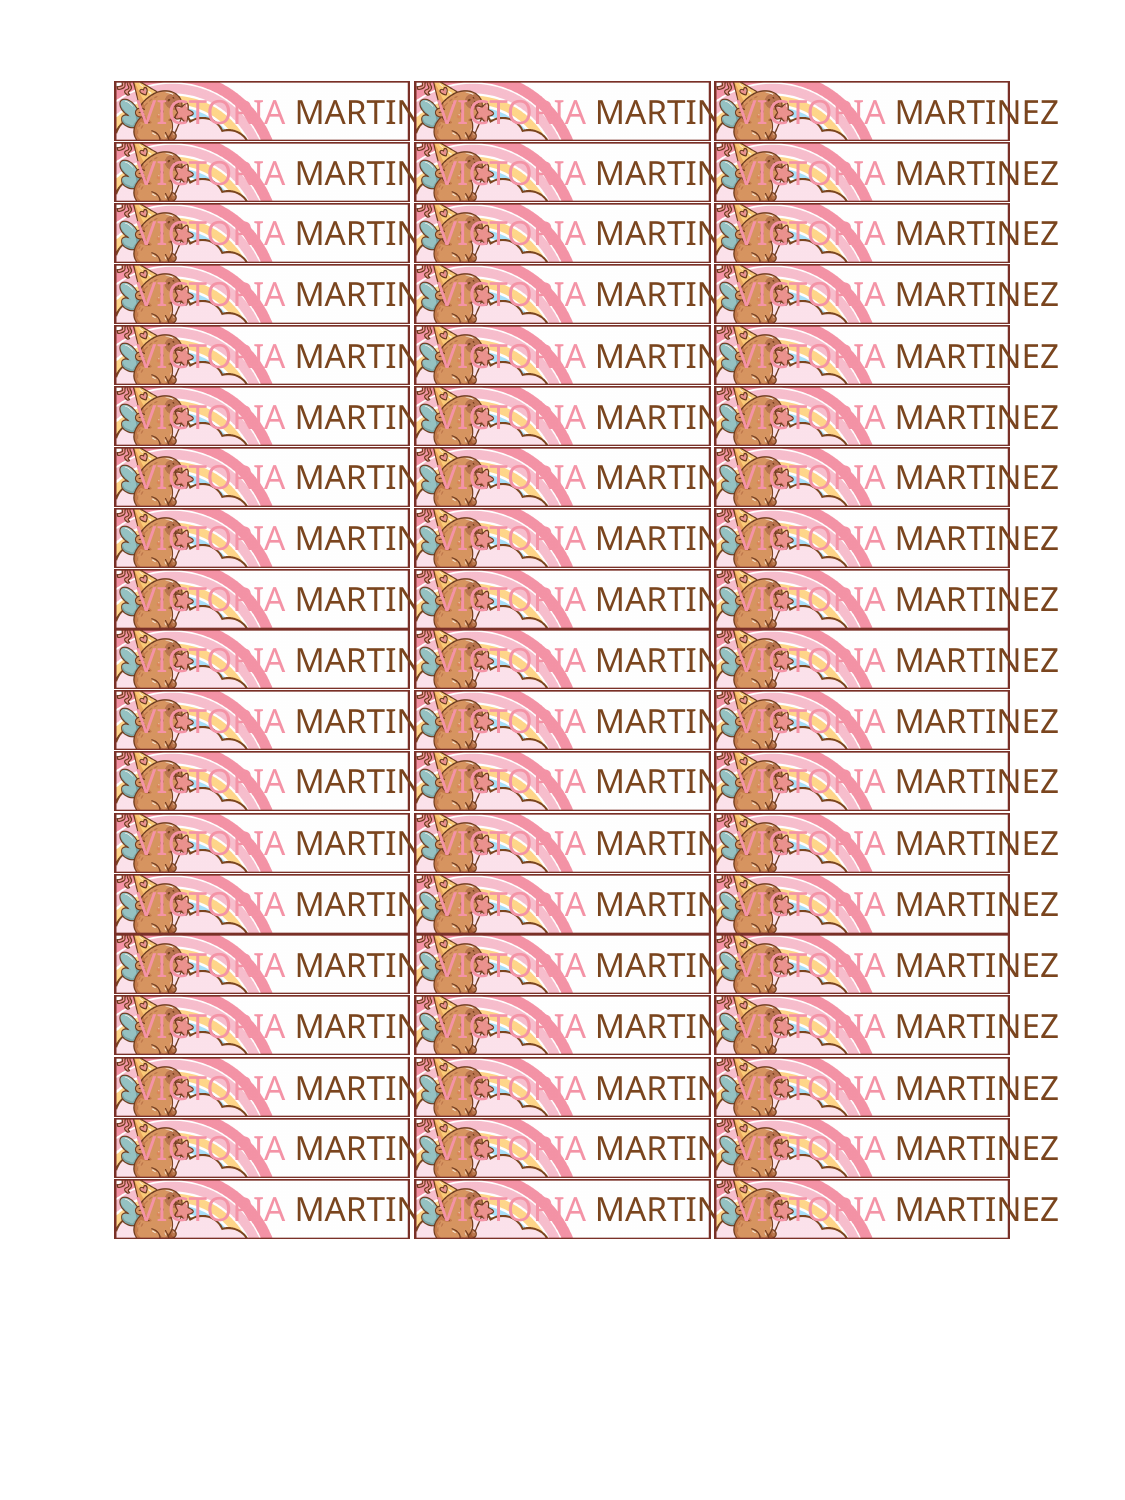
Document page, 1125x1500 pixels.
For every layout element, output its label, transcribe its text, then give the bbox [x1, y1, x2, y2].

picture [714, 813, 1010, 873]
picture [114, 874, 410, 994]
text_box VICTORIA MARTINEZ [1010, 1181, 1075, 1236]
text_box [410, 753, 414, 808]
text_box VICTORIA MARTINEZ [1010, 83, 1075, 139]
picture [714, 203, 1010, 263]
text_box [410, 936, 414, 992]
picture [114, 203, 410, 263]
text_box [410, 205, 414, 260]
picture [414, 264, 711, 324]
picture [414, 81, 711, 141]
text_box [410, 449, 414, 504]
picture [414, 569, 711, 689]
text_box VICTORIA MARTINEZ [1010, 144, 1075, 199]
picture [414, 751, 711, 811]
picture [114, 325, 410, 385]
picture [114, 995, 410, 1055]
picture [414, 142, 711, 202]
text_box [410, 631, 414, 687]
text_box VICTORIA MARTINEZ [1010, 388, 1075, 444]
picture [714, 690, 1010, 750]
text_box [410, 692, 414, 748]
picture [714, 386, 1010, 446]
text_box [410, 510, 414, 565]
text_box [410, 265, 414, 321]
text_box VICTORIA MARTINEZ [1010, 265, 1075, 321]
picture [114, 813, 410, 873]
picture [414, 325, 711, 385]
picture [114, 751, 410, 811]
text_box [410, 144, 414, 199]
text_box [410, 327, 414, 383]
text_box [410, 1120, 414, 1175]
picture [714, 81, 1010, 141]
picture [714, 142, 1010, 202]
picture [414, 447, 711, 507]
picture [114, 386, 410, 446]
picture [714, 447, 1010, 507]
picture [414, 813, 711, 873]
text_box VICTORIA MARTINEZ [1010, 997, 1075, 1053]
picture [114, 1057, 410, 1117]
picture [714, 569, 1010, 689]
picture [414, 874, 711, 994]
text_box VICTORIA MARTINEZ [1010, 631, 1075, 687]
text_box VICTORIA MARTINEZ [1010, 1059, 1075, 1115]
picture [414, 690, 711, 750]
picture [114, 1118, 410, 1178]
picture [414, 386, 711, 446]
text_box VICTORIA MARTINEZ [1010, 449, 1075, 504]
picture [114, 264, 410, 324]
text_box VICTORIA MARTINEZ [1010, 205, 1075, 260]
picture [114, 1179, 410, 1239]
text_box VICTORIA MARTINEZ [1010, 510, 1075, 565]
text_box VICTORIA MARTINEZ [1010, 327, 1075, 383]
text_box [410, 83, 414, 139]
picture [114, 142, 410, 202]
text_box VICTORIA MARTINEZ [1010, 936, 1075, 992]
picture [414, 995, 711, 1055]
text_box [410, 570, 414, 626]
picture [414, 1057, 711, 1117]
text_box VICTORIA MARTINEZ [1010, 815, 1075, 870]
picture [414, 1118, 711, 1178]
picture [714, 508, 1010, 568]
picture [114, 569, 410, 689]
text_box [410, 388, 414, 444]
text_box VICTORIA MARTINEZ [1010, 1120, 1075, 1175]
picture [714, 264, 1010, 324]
picture [414, 508, 711, 568]
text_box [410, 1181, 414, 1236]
picture [414, 1179, 711, 1239]
picture [714, 1118, 1010, 1178]
picture [114, 690, 410, 750]
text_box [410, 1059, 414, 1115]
text_box VICTORIA MARTINEZ [1010, 875, 1075, 931]
picture [114, 81, 410, 141]
text_box VICTORIA MARTINEZ [1010, 692, 1075, 748]
picture [414, 203, 711, 263]
text_box VICTORIA MARTINEZ [1010, 753, 1075, 808]
picture [714, 325, 1010, 385]
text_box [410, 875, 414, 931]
text_box VICTORIA MARTINEZ [1010, 570, 1075, 626]
picture [714, 995, 1010, 1055]
picture [714, 751, 1010, 811]
picture [714, 1057, 1010, 1117]
picture [714, 874, 1010, 994]
picture [714, 1179, 1010, 1239]
picture [114, 508, 410, 568]
picture [114, 447, 410, 507]
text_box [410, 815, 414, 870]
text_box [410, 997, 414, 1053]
